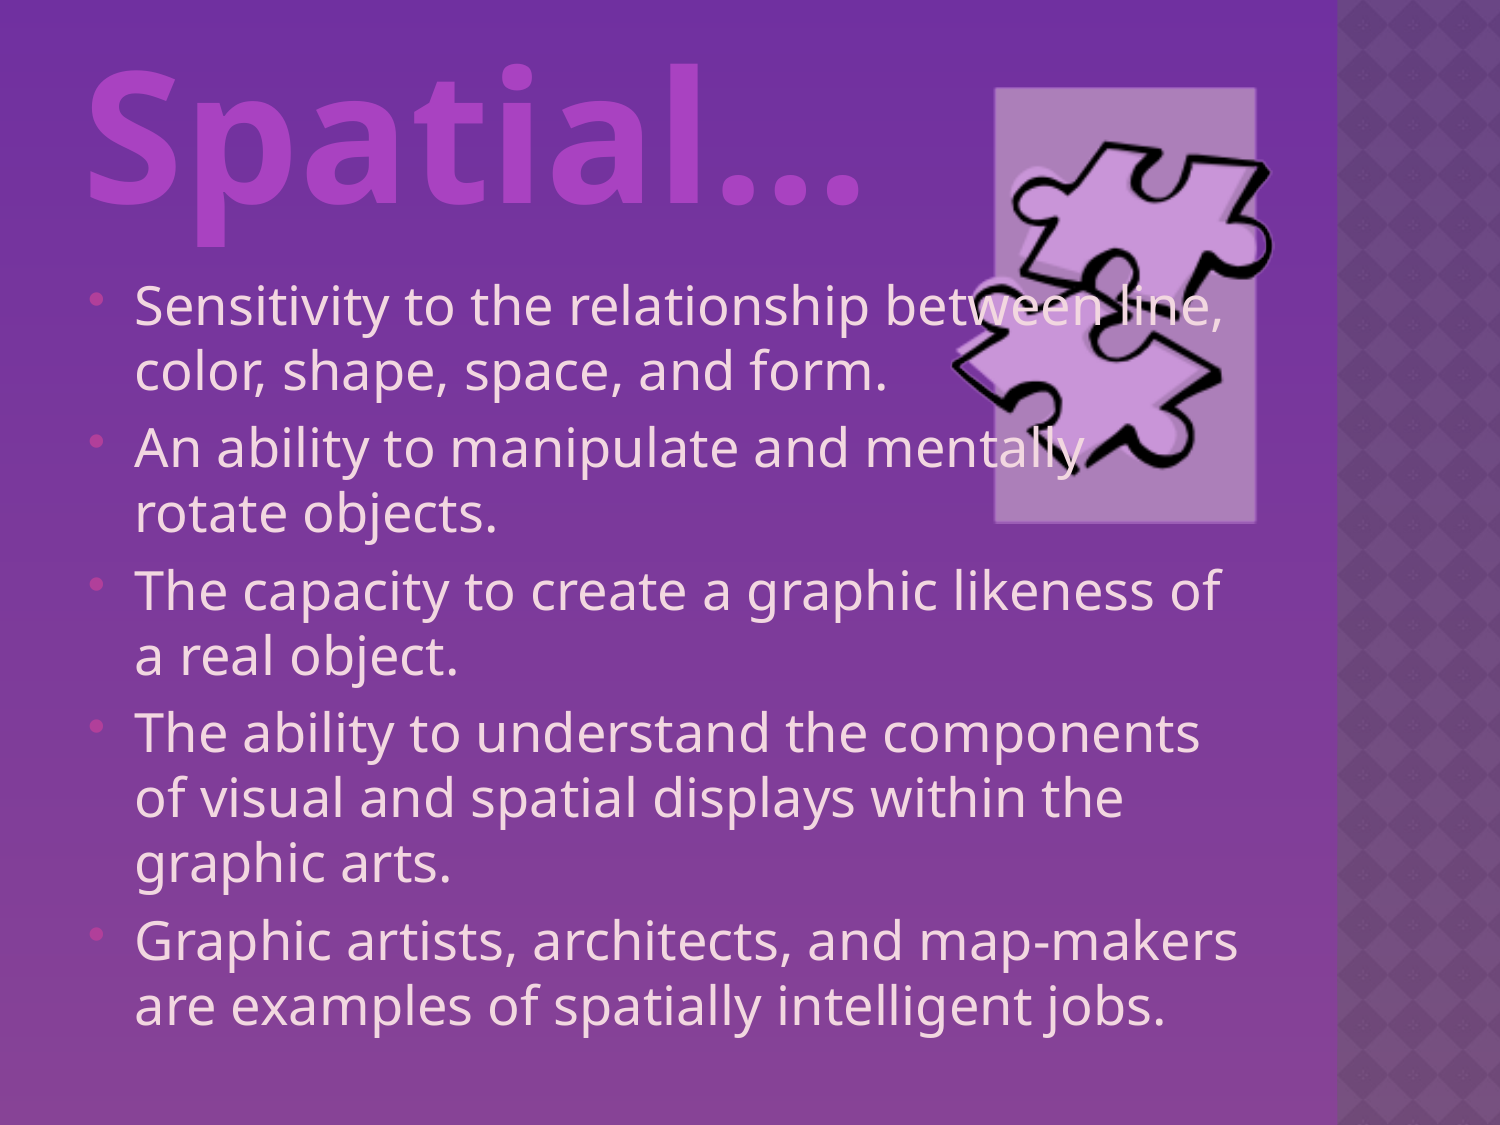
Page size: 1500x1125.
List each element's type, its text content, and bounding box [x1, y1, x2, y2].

title Spatial… [75, 52, 1263, 240]
list Sensitivity to the relationship between line, color, shape, space, and form. An ability to manipulate and mentally rotate objects. The capacity to create a graphic likeness of a real object. The ability to understand the components of visual and spatial displays within the graphic arts. Graphic artists, architects, and map-makers are examples of spatially intelligent jobs. [75, 264, 1263, 1059]
picture [949, 87, 1276, 524]
